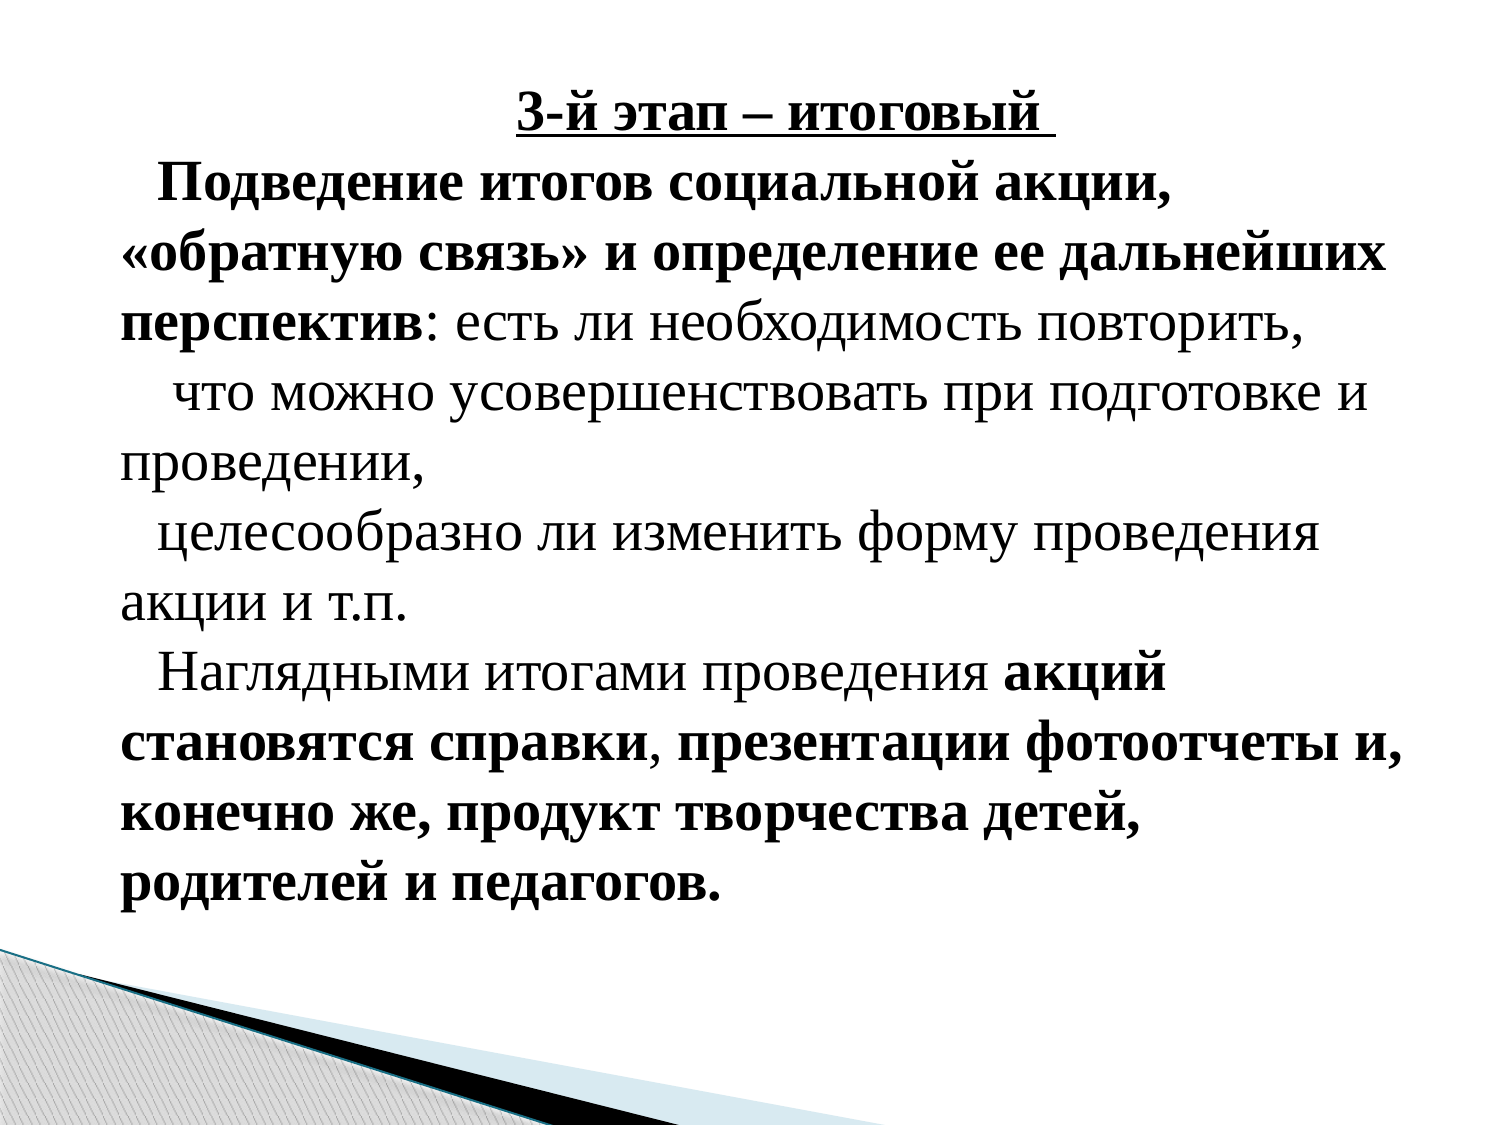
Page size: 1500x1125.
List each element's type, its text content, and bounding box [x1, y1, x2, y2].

text_box 3-й этап – итоговый Подведение итогов социальной акции, «обратную связь» и определение ее дальнейших перспектив: есть ли необходимость повторить, что можно усовершенствовать при подготовке и проведении, целесообразно ли изменить форму проведения акции и т.п. Наглядными итогами проведения акций становятся справки, презентации фотоотчеты и, конечно же, продукт творчества детей, родителей и педагогов. [105, 64, 1430, 1125]
